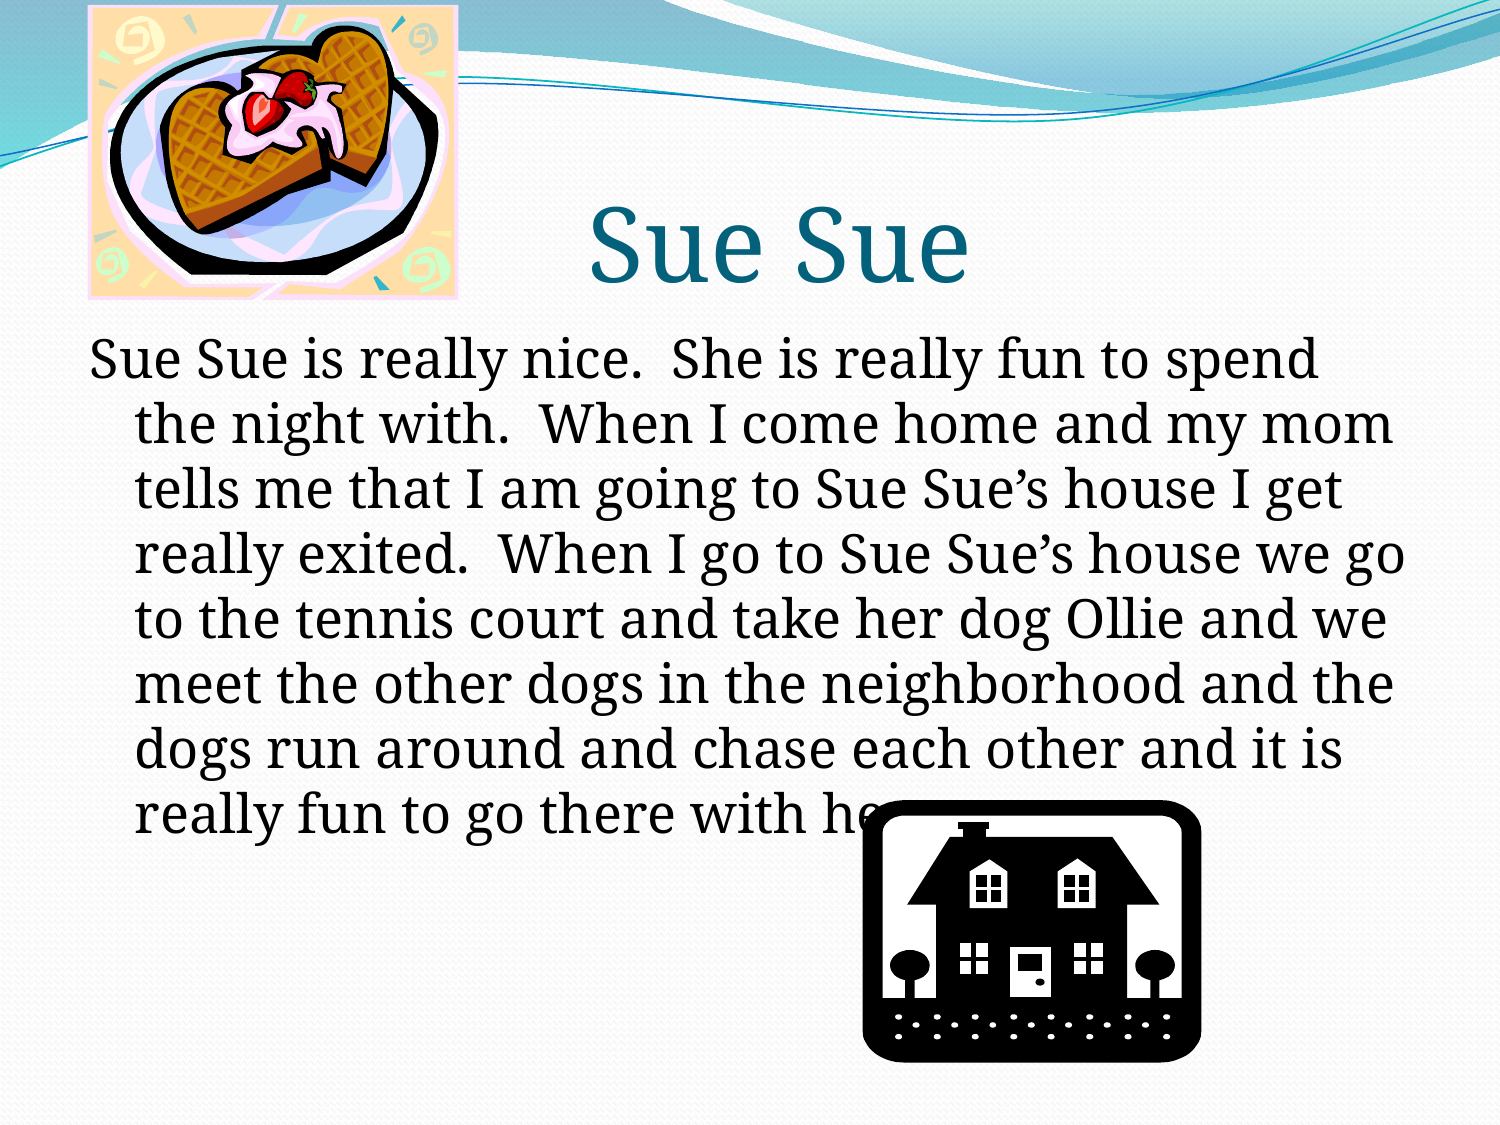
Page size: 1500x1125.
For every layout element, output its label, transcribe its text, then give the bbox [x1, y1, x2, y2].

title Sue Sue [75, 115, 80, 303]
picture [87, 0, 464, 305]
picture [862, 799, 1202, 1063]
list Sue Sue is really nice. She is really fun to spend the night with. When I come home and my mom tells me that I am going to Sue Sue’s house I get really exited. When I go to Sue Sue’s house we go to the tennis court and take her dog Ollie and we meet the other dogs in the neighborhood and the dogs run around and chase each other and it is really fun to go there with her. [75, 317, 1425, 1038]
title Sue Sue [471, 115, 1425, 303]
